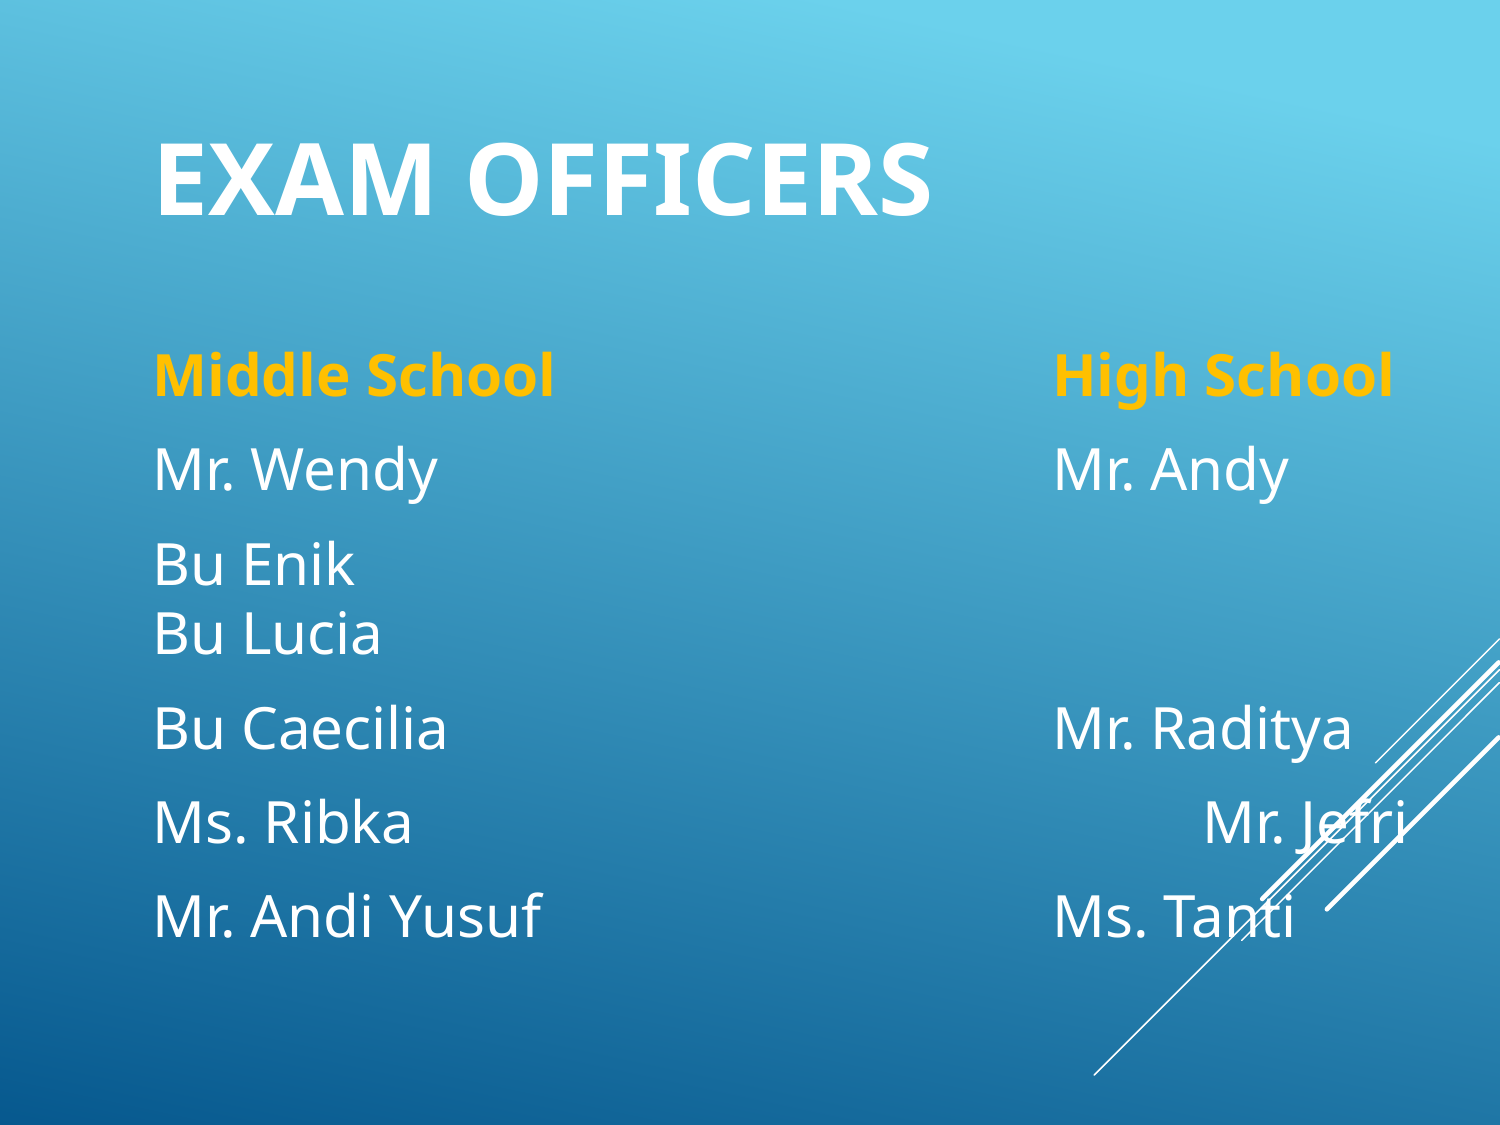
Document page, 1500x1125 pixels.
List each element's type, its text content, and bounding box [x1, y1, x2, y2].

title Exam Officers [137, 50, 1213, 262]
list Middle School High School Mr. Wendy Mr. Andy Bu Enik Bu Lucia Bu Caecilia Mr. Raditya Ms. Ribka Mr. Jefri Mr. Andi Yusuf Ms. Tanti [137, 262, 1438, 1025]
